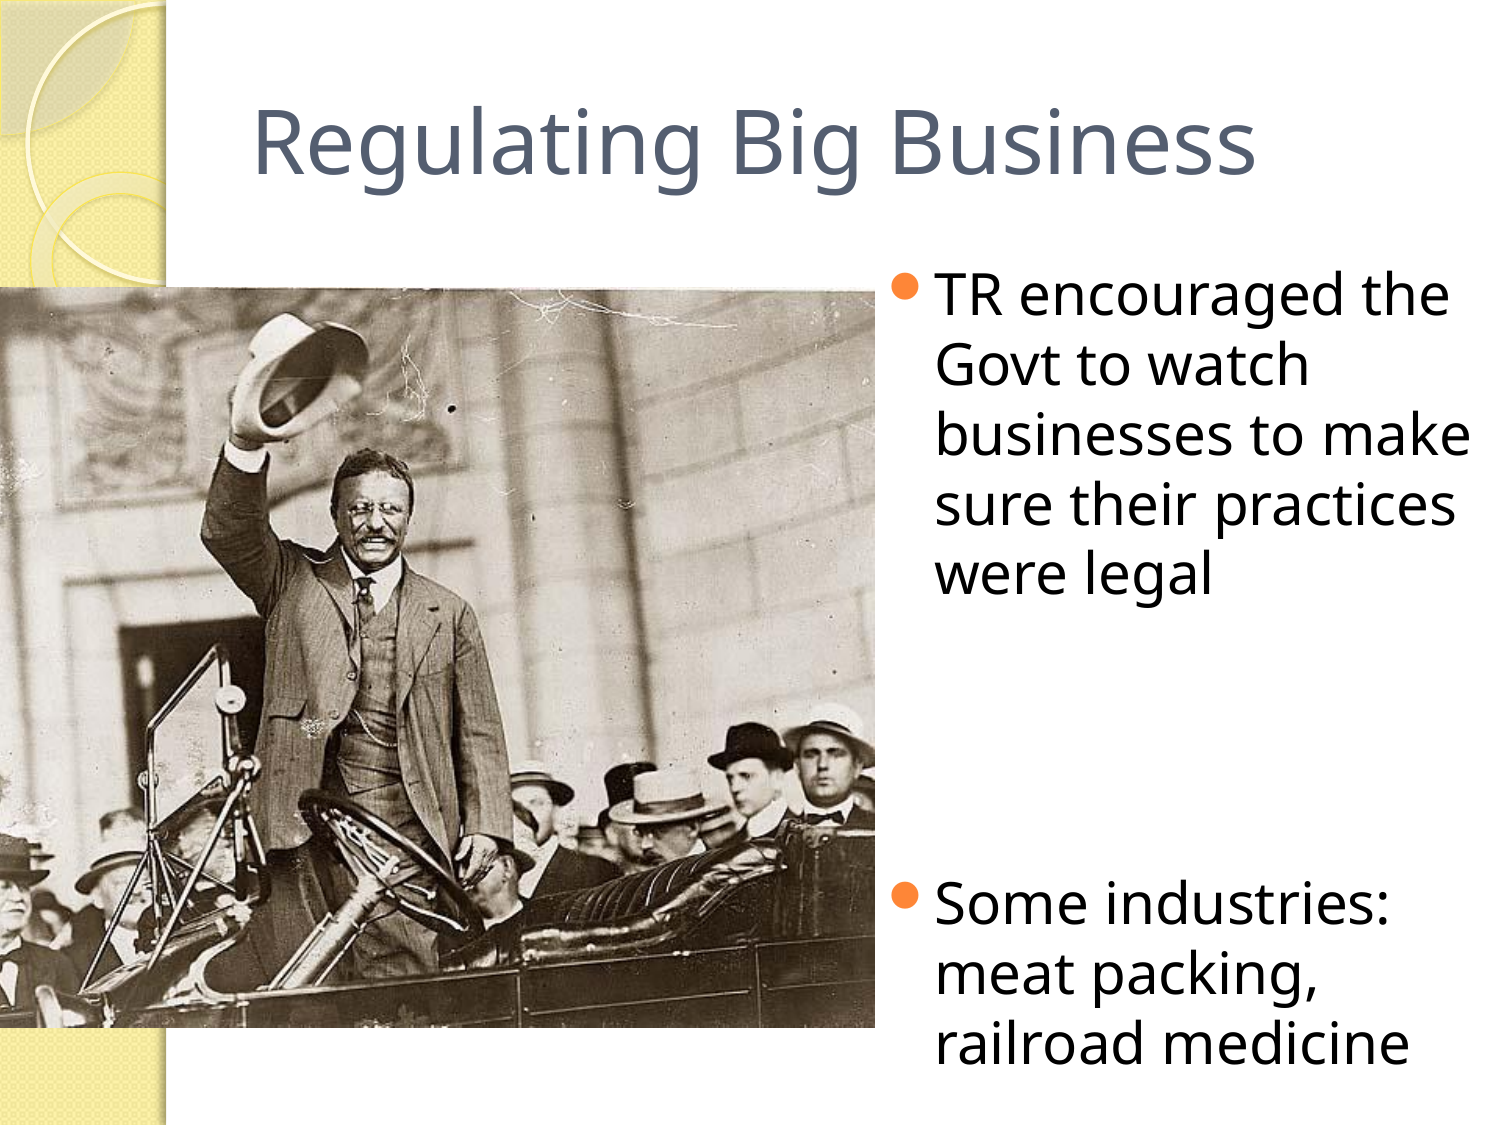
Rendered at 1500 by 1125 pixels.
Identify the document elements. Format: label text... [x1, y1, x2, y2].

list TR encouraged the Govt to watch businesses to make sure their practices were legal Some industries: meat packing, railroad medicine [859, 249, 1500, 1125]
title Regulating Big Business [235, 45, 1466, 233]
picture [0, 287, 876, 1029]
